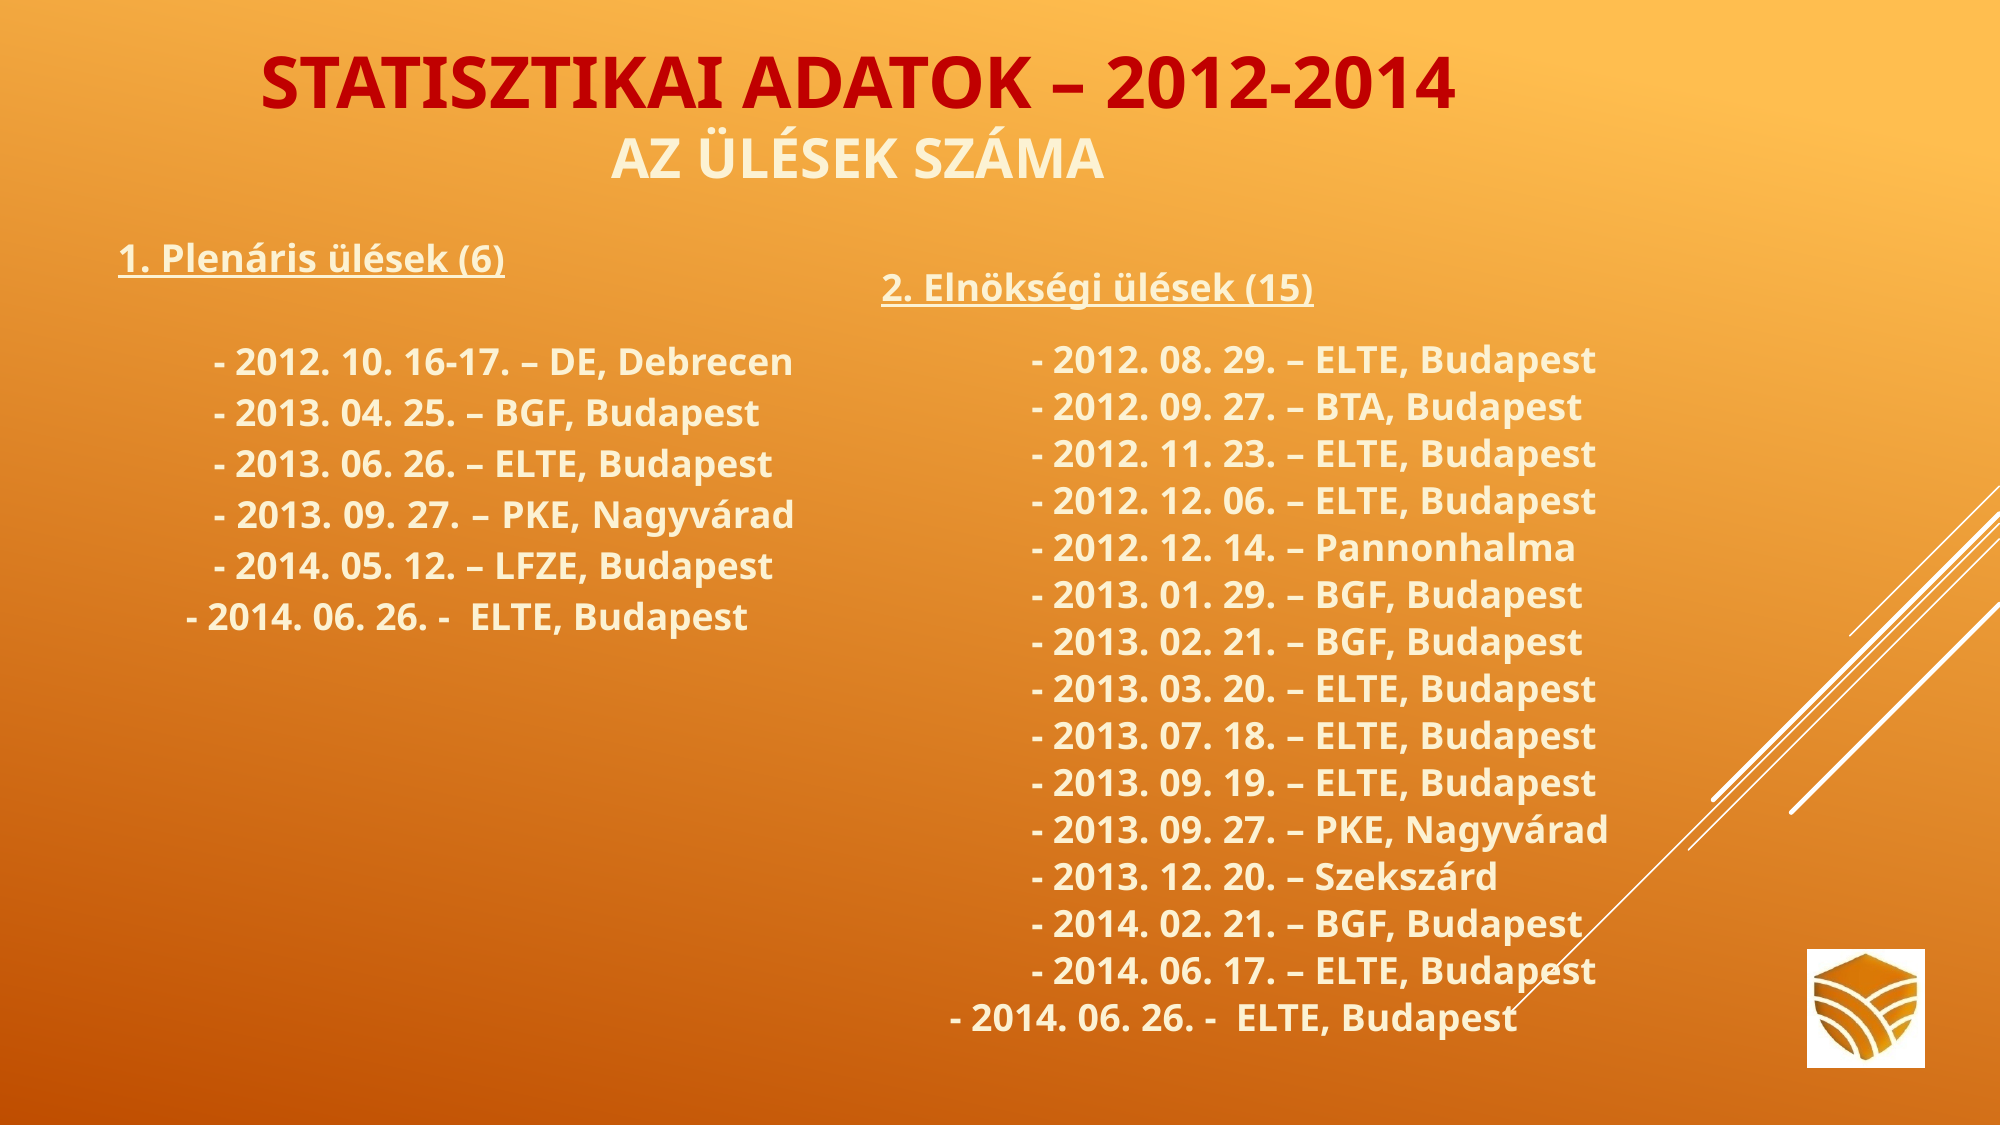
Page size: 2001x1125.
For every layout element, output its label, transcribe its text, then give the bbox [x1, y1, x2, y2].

title Statisztikai adatok – 2012-2014 Az Ülések száma [158, 28, 1559, 266]
list 1. Plenáris ülések (6) - 2012. 10. 16-17. – DE, Debrecen - 2013. 04. 25. – BGF, Budapest - 2013. 06. 26. – ELTE, Budapest - 2013. 09. 27. – PKE, Nagyvárad - 2014. 05. 12. – LFZE, Budapest - 2014. 06. 26. - ELTE, Budapest [102, 210, 811, 824]
text_box 2. Elnökségi ülések (15) - 2012. 08. 29. – ELTE, Budapest - 2012. 09. 27. – BTA, Budapest - 2012. 11. 23. – ELTE, Budapest - 2012. 12. 06. – ELTE, Budapest - 2012. 12. 14. – Pannonhalma - 2013. 01. 29. – BGF, Budapest - 2013. 02. 21. – BGF, Budapest - 2013. 03. 20. – ELTE, Budapest - 2013. 07. 18. – ELTE, Budapest - 2013. 09. 19. – ELTE, Budapest - 2013. 09. 27. – PKE, Nagyvárad - 2013. 12. 20. – Szekszárd - 2014. 02. 21. – BGF, Budapest - 2014. 06. 17. – ELTE, Budapest - 2014. 06. 26. - ELTE, Budapest [866, 265, 1685, 1045]
picture [1807, 949, 1925, 1068]
